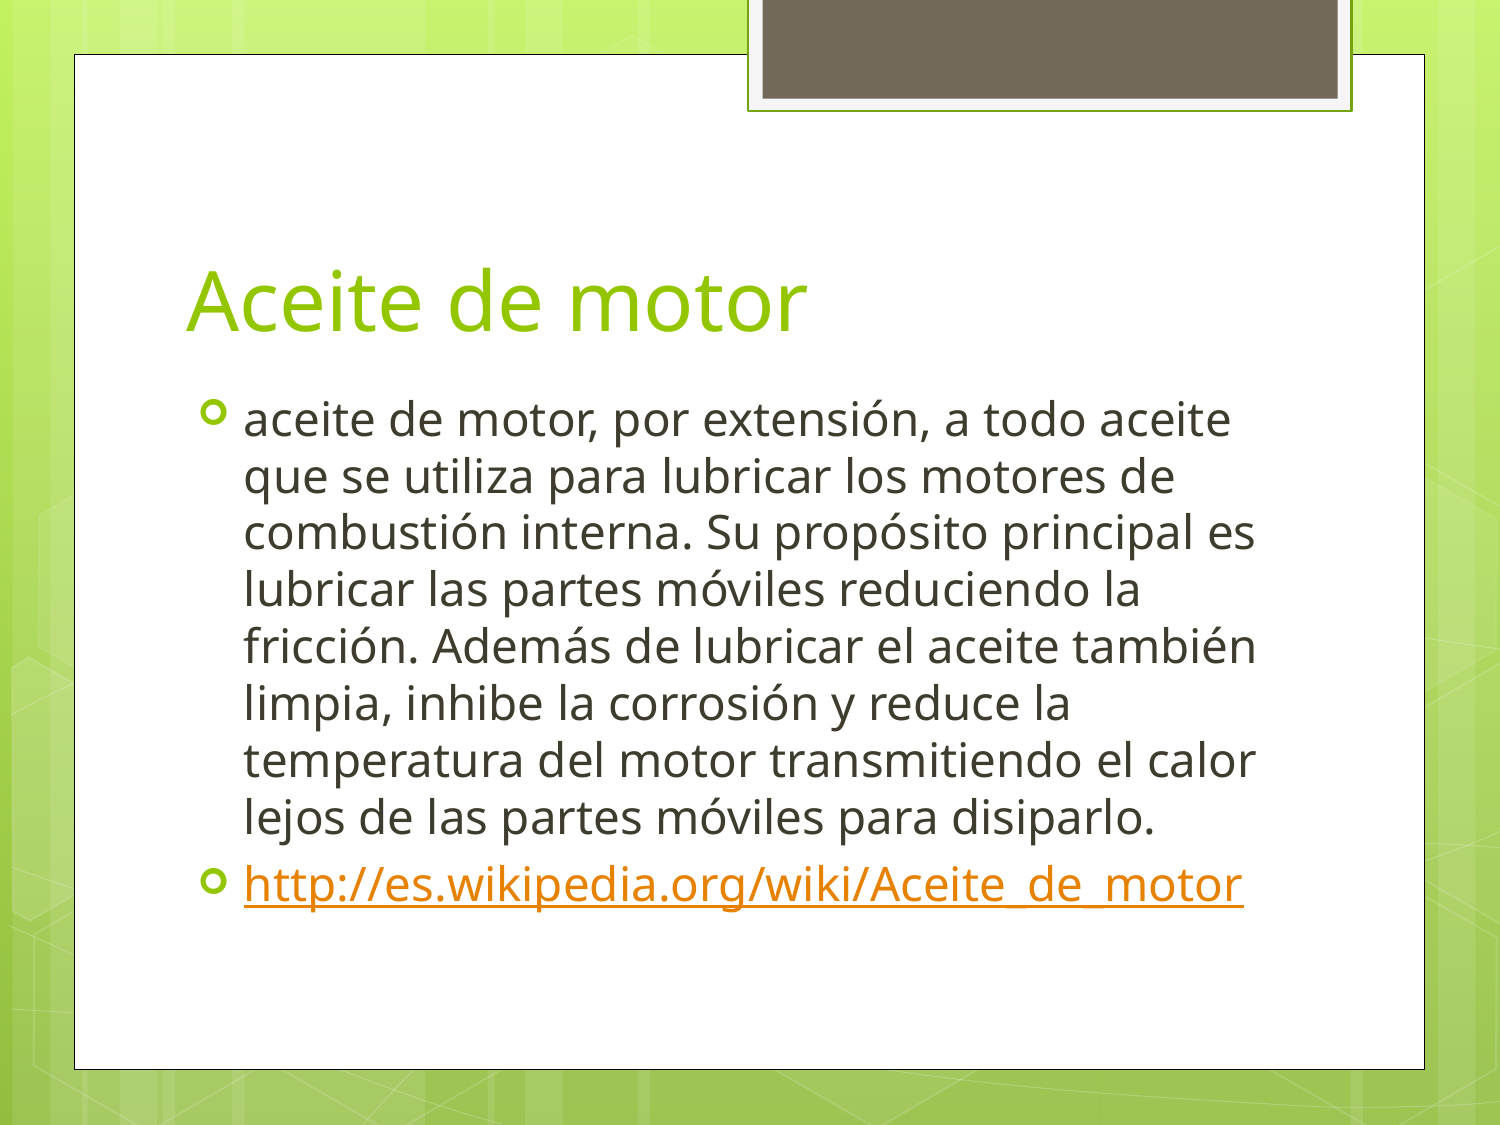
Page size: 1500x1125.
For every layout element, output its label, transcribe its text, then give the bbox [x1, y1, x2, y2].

list aceite de motor, por extensión, a todo aceite que se utiliza para lubricar los motores de combustión interna. Su propósito principal es lubricar las partes móviles reduciendo la fricción. Además de lubricar el aceite también limpia, inhibe la corrosión y reduce la temperatura del motor transmitiendo el calor lejos de las partes móviles para disiparlo. http://es.wikipedia.org/wiki/Aceite_de_motor [171, 381, 1283, 957]
title Aceite de motor [171, 168, 1324, 357]
